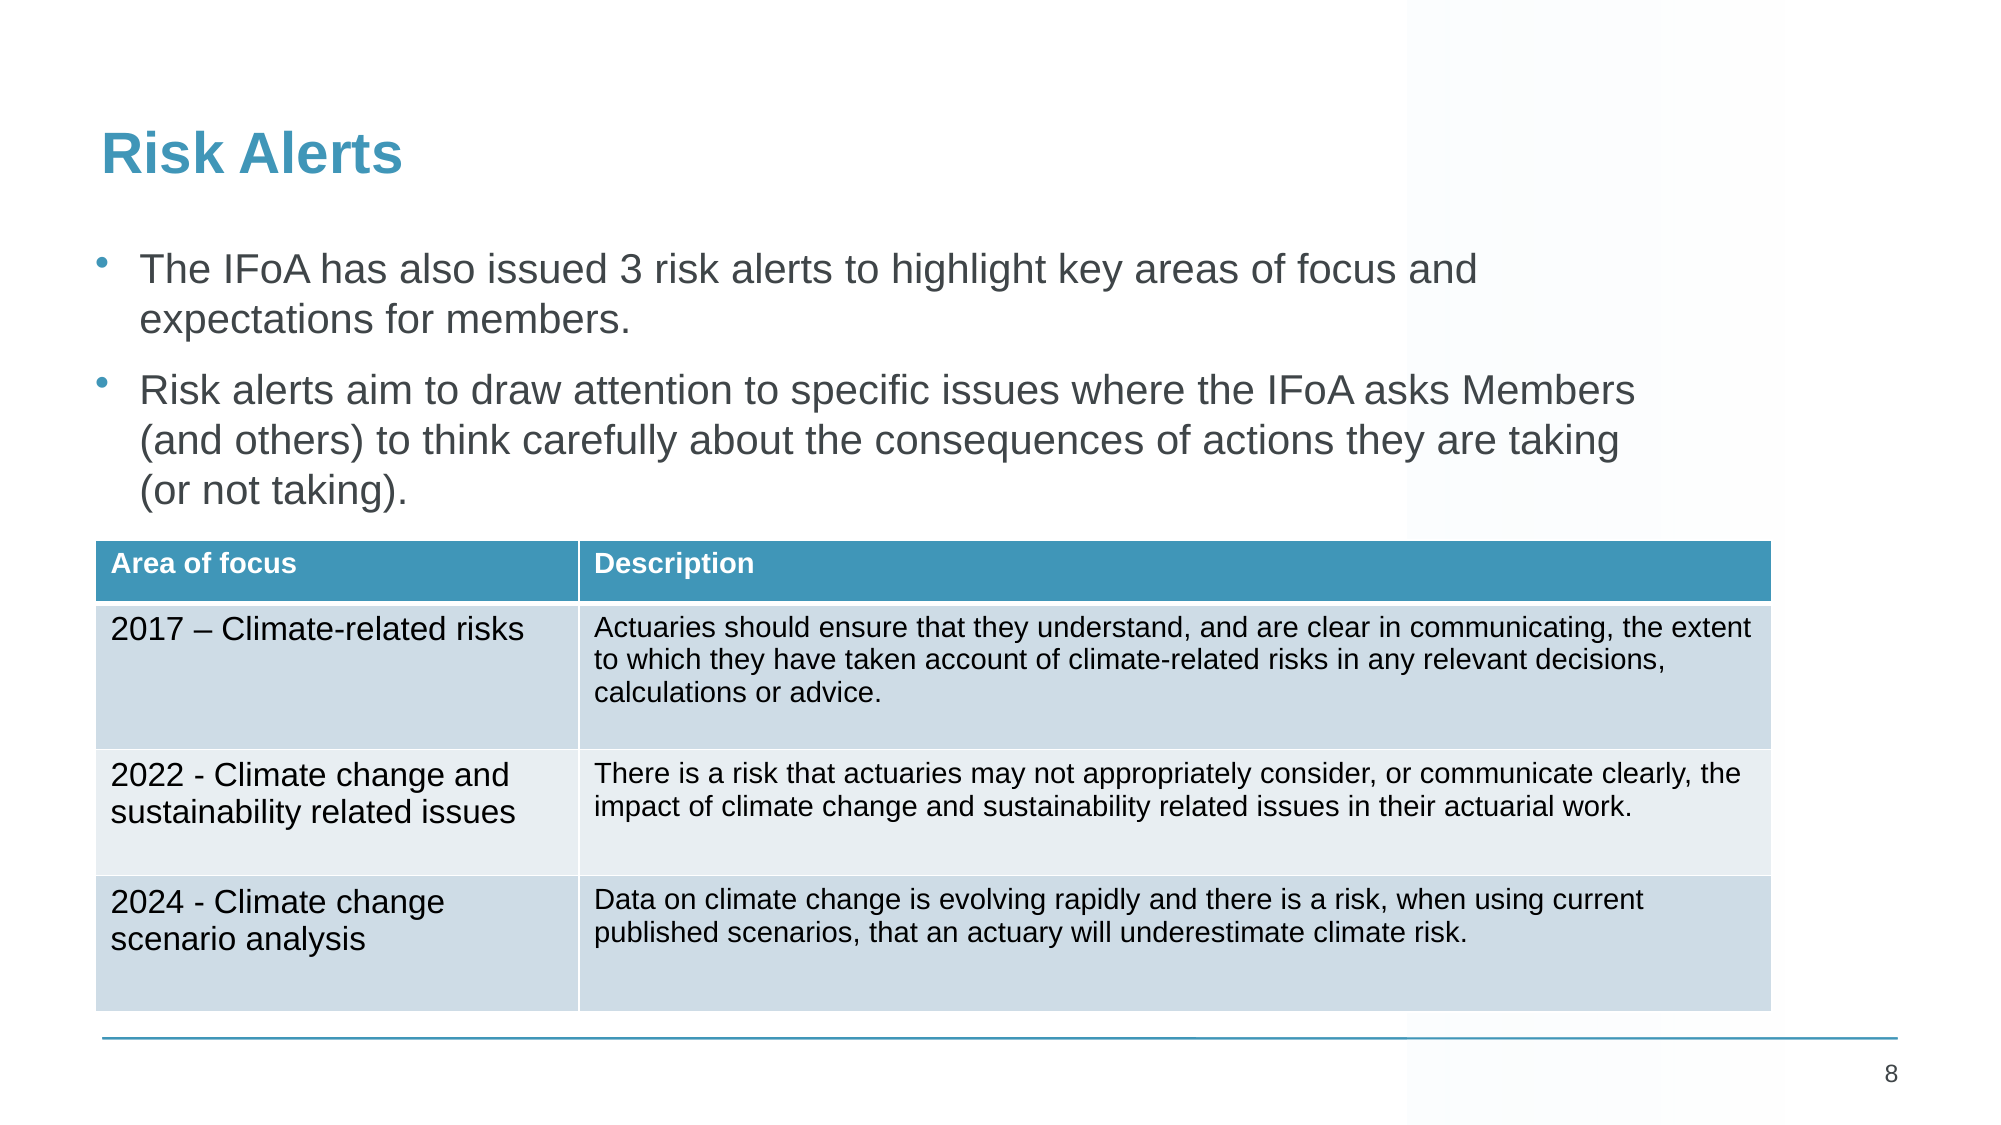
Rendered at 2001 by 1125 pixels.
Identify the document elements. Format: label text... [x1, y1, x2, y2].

list The IFoA has also issued 3 risk alerts to highlight key areas of focus and expectations for members. Risk alerts aim to draw attention to specific issues where the IFoA asks Members (and others) to think carefully about the consequences of actions they are taking (or not taking). [80, 234, 1692, 1030]
table_cell 2024 - Climate change scenario analysis [96, 876, 578, 1011]
table_cell Data on climate change is evolving rapidly and there is a risk, when using current published scenarios, that an actuary will underestimate climate risk. [580, 876, 1771, 1011]
table_cell There is a risk that actuaries may not appropriately consider, or communicate clearly, the impact of climate change and sustainability related issues in their actuarial work. [580, 750, 1771, 875]
table_header Description [580, 541, 1771, 601]
table_cell 2022 - Climate change and sustainability related issues [96, 750, 578, 875]
slide_number 8 [1771, 1050, 1914, 1106]
table_cell 2017 – Climate-related risks [96, 606, 578, 749]
title Risk Alerts [86, 66, 1844, 235]
table_header Area of focus [96, 541, 578, 601]
table_cell Actuaries should ensure that they understand, and are clear in communicating, the extent to which they have taken account of climate-related risks in any relevant decisions, calculations or advice. [580, 606, 1771, 749]
